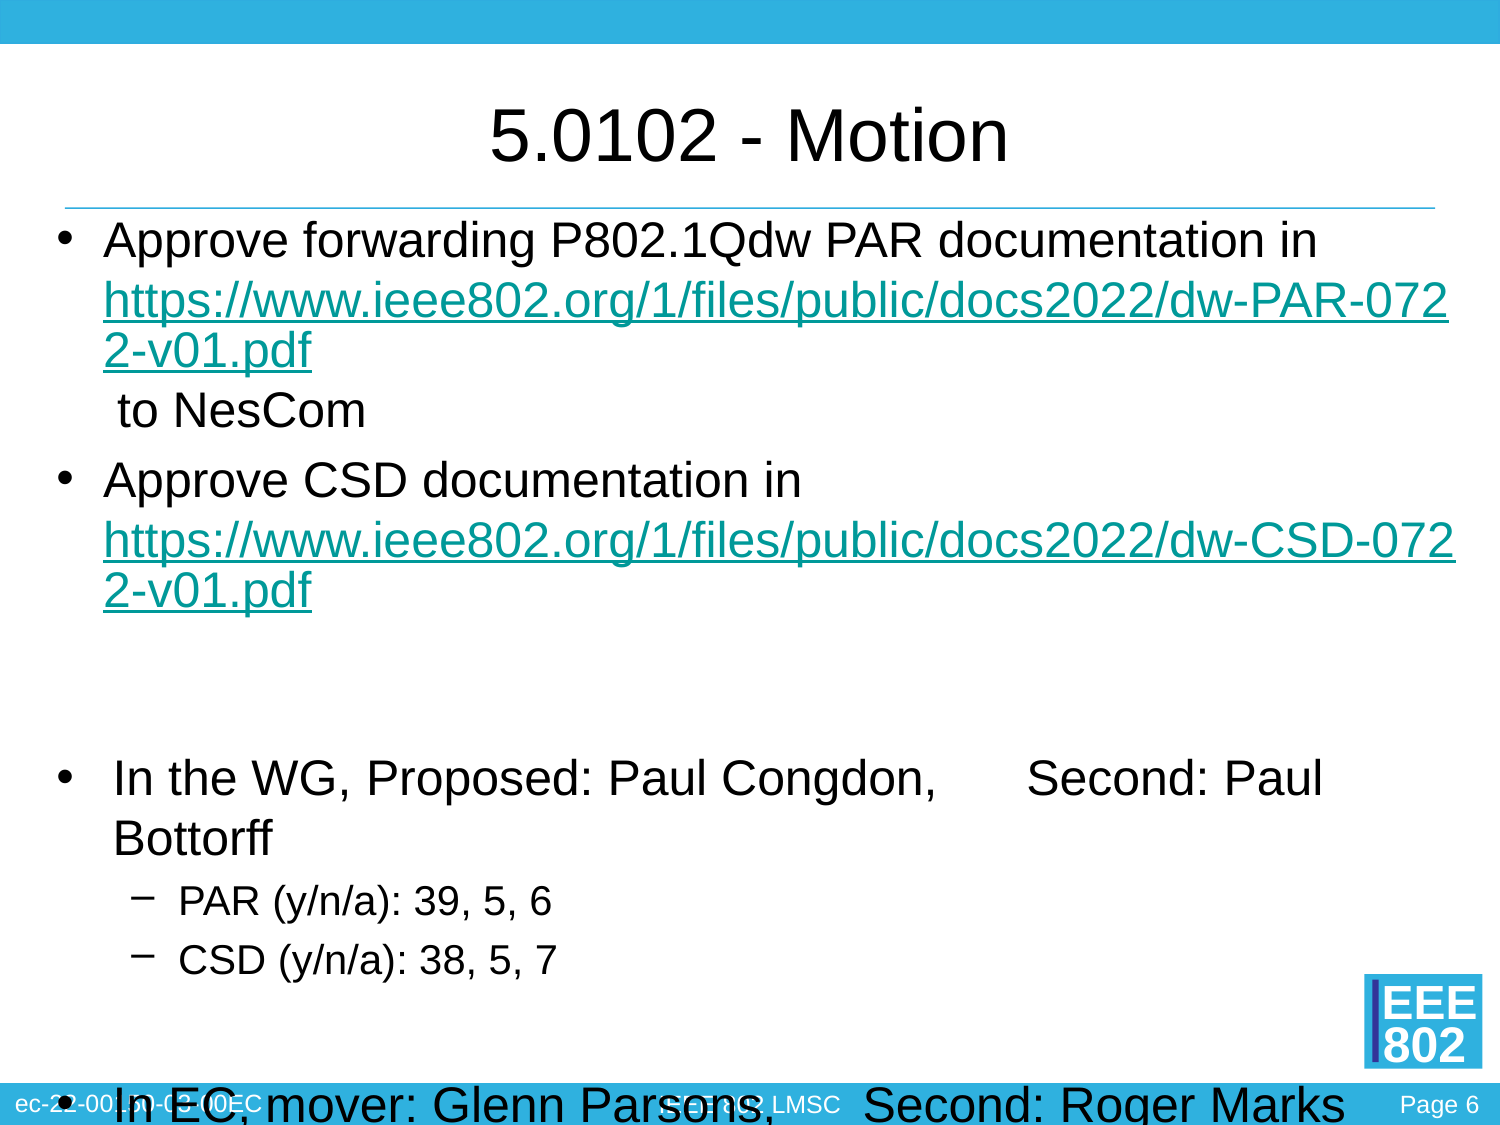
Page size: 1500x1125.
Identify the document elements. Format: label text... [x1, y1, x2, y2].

title 5.0102 - Motion [75, 66, 1425, 197]
list Approve forwarding P802.1Qdw PAR documentation in https://www.ieee802.org/1/files/public/docs2022/dw-PAR-0722-v01.pdf to NesCom Approve CSD documentation in https://www.ieee802.org/1/files/public/docs2022/dw-CSD-0722-v01.pdf In the WG, Proposed: Paul Congdon, Second: Paul Bottorff PAR (y/n/a): 39, 5, 6 CSD (y/n/a): 38, 5, 7 In EC, mover: Glenn Parsons, Second: Roger Marks (y/n/a): <y>,<n>,<a> [41, 200, 1488, 1018]
